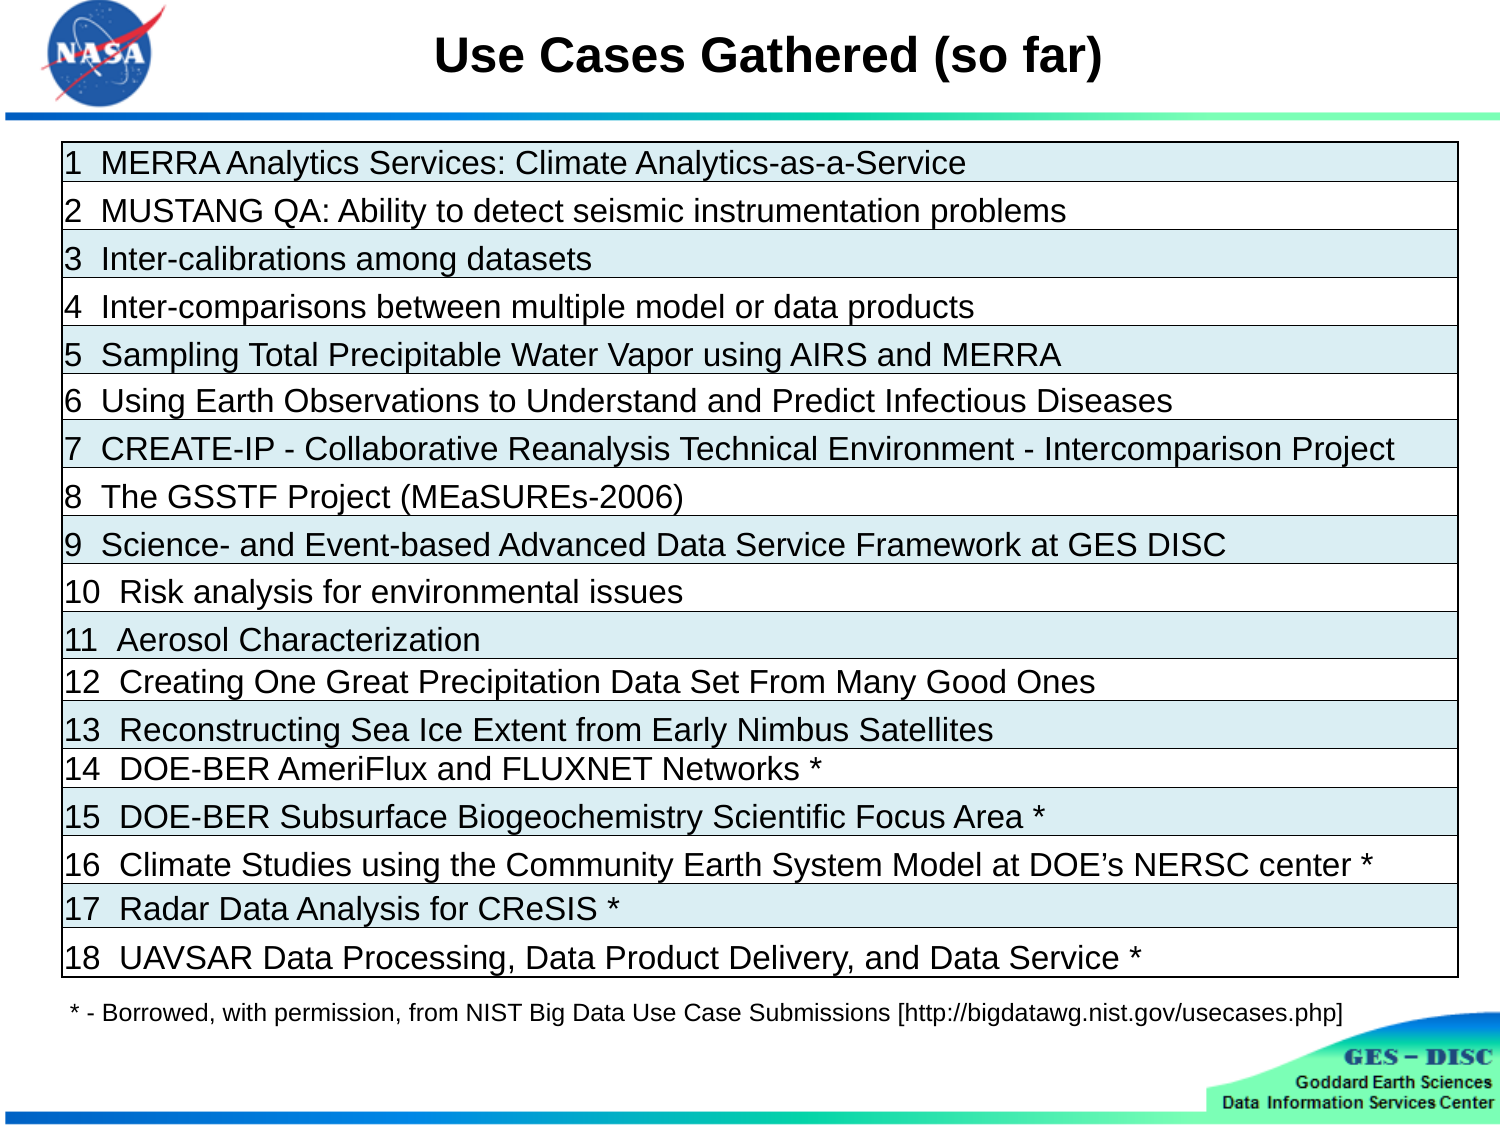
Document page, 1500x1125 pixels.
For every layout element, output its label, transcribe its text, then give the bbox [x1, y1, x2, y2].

table_cell 3 Inter-calibrations among datasets [63, 230, 1457, 277]
table_cell 17 Radar Data Analysis for CReSIS * [63, 884, 1457, 927]
table_header 1 MERRA Analytics Services: Climate Analytics-as-a-Service [63, 143, 1457, 181]
text_box [4, 0, 1500, 1125]
table_cell 6 Using Earth Observations to Understand and Predict Infectious Diseases [63, 374, 1457, 419]
table_cell 2 MUSTANG QA: Ability to detect seismic instrumentation problems [63, 182, 1457, 229]
table_cell 16 Climate Studies using the Community Earth System Model at DOE’s NERSC center * [63, 836, 1457, 883]
table_cell 7 CREATE-IP - Collaborative Reanalysis Technical Environment - Intercomparison Project [63, 420, 1457, 467]
table_cell 10 Risk analysis for environmental issues [63, 564, 1457, 611]
table_cell 15 DOE-BER Subsurface Biogeochemistry Scientific Focus Area * [63, 788, 1457, 835]
table_cell 12 Creating One Great Precipitation Data Set From Many Good Ones [63, 659, 1457, 700]
table_cell 13 Reconstructing Sea Ice Extent from Early Nimbus Satellites [63, 701, 1457, 748]
table_cell 9 Science- and Event-based Advanced Data Service Framework at GES DISC [63, 516, 1457, 563]
text_box * - Borrowed, with permission, from NIST Big Data Use Case Submissions [http://bigdatawg.nist.gov/usecases.php] [55, 988, 1459, 1061]
title Use Cases Gathered (so far) [106, 17, 1394, 98]
table_cell 14 DOE-BER AmeriFlux and FLUXNET Networks * [63, 749, 1457, 787]
table_cell 4 Inter-comparisons between multiple model or data products [63, 278, 1457, 325]
table_cell 5 Sampling Total Precipitable Water Vapor using AIRS and MERRA [63, 326, 1457, 373]
table_cell 11 Aerosol Characterization [63, 612, 1457, 658]
table_cell 18 UAVSAR Data Processing, Data Product Delivery, and Data Service * [63, 928, 1457, 976]
table_cell 8 The GSSTF Project (MEaSUREs-2006) [63, 468, 1457, 515]
